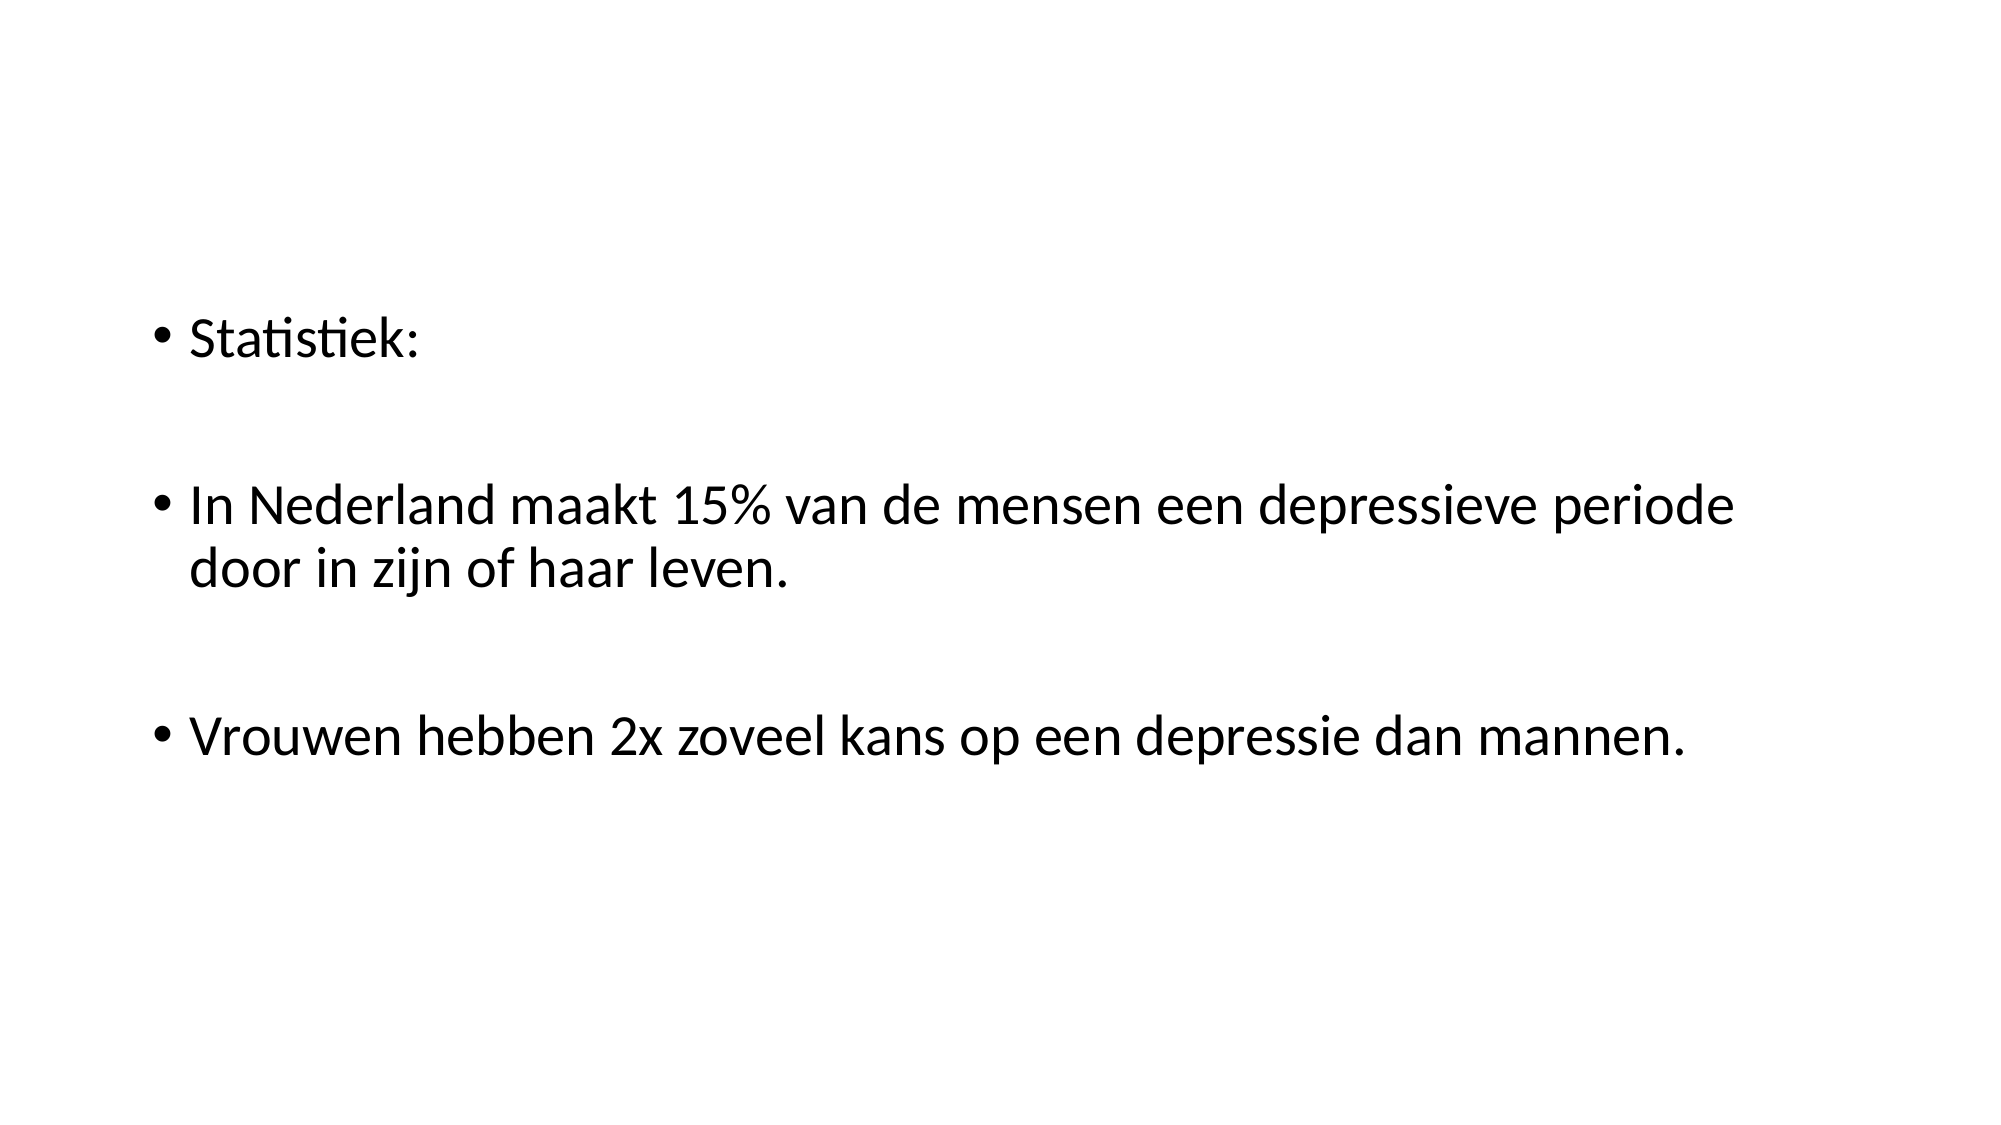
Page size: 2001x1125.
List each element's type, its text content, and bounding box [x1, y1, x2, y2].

list Statistiek: In Nederland maakt 15% van de mensen een depressieve periode door in zijn of haar leven. Vrouwen hebben 2x zoveel kans op een depressie dan mannen. [137, 299, 1863, 1014]
